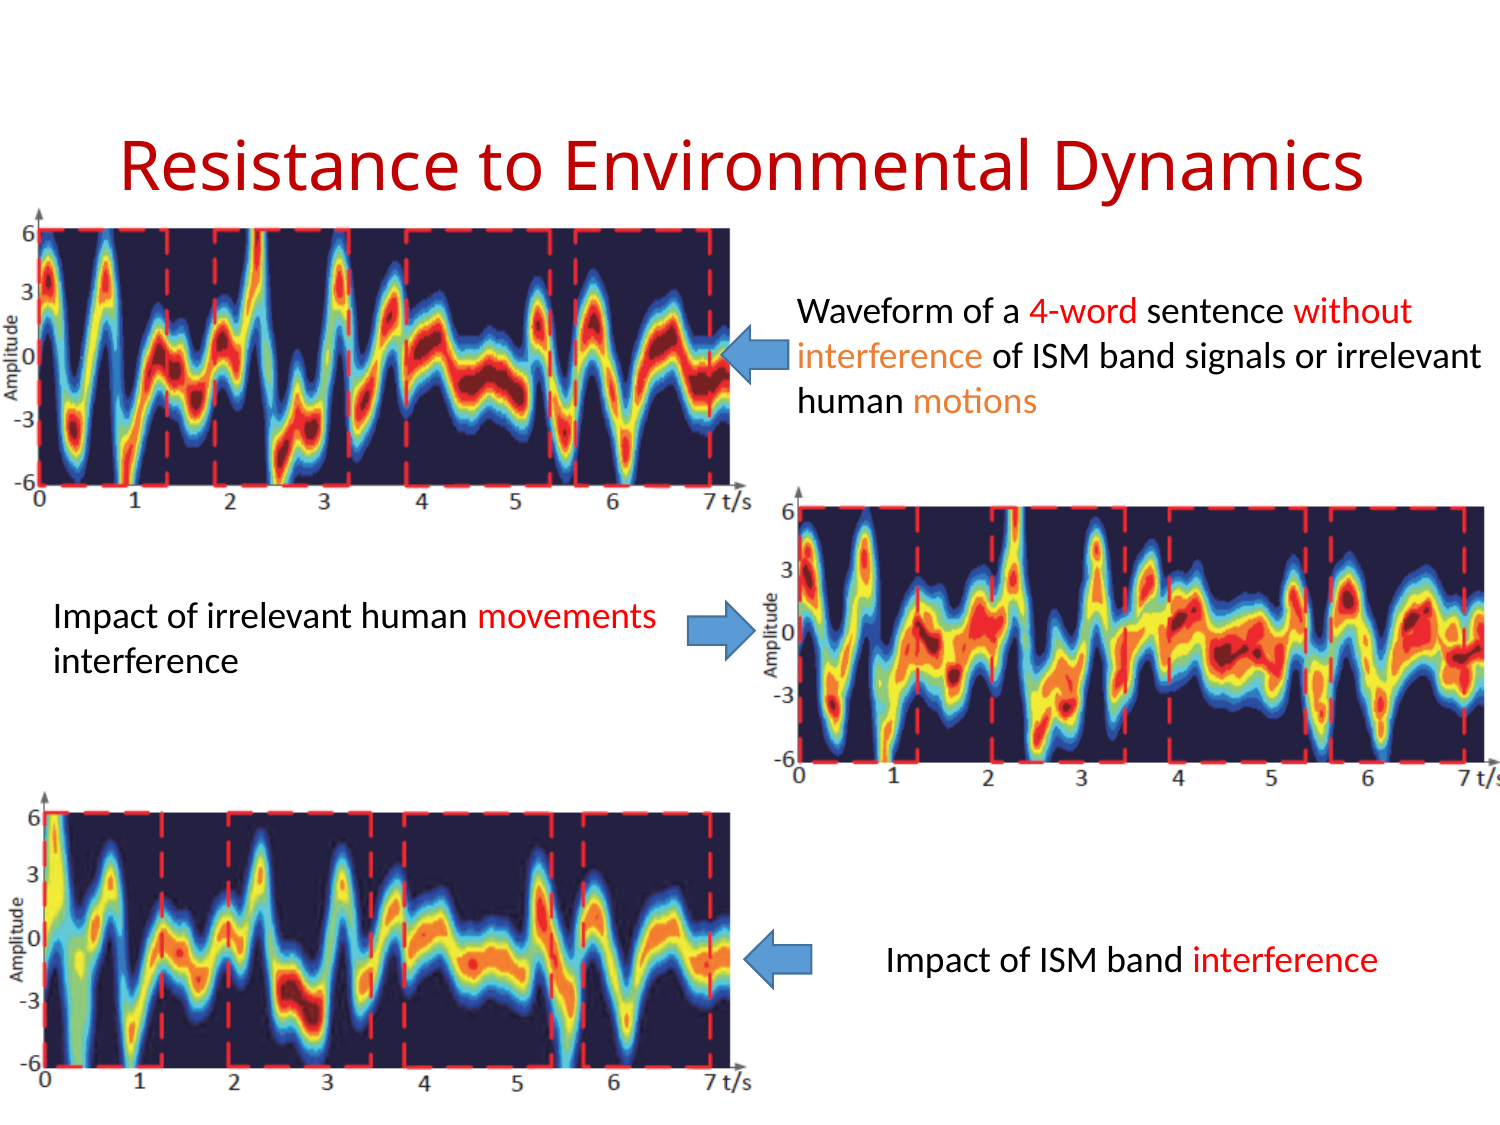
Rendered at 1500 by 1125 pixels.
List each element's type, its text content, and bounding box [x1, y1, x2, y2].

text_box Waveform of a 4-word sentence without interference of ISM band signals or irrelevant human motions [782, 278, 1500, 429]
text_box [686, 599, 754, 662]
text_box Impact of ISM band interference [870, 927, 1394, 987]
text_box [755, 339, 790, 370]
text_box [755, 928, 813, 991]
title Resistance to Environmental Dynamics [103, 59, 1397, 278]
picture [0, 205, 1500, 1099]
text_box Impact of irrelevant human movements interference [38, 583, 754, 689]
